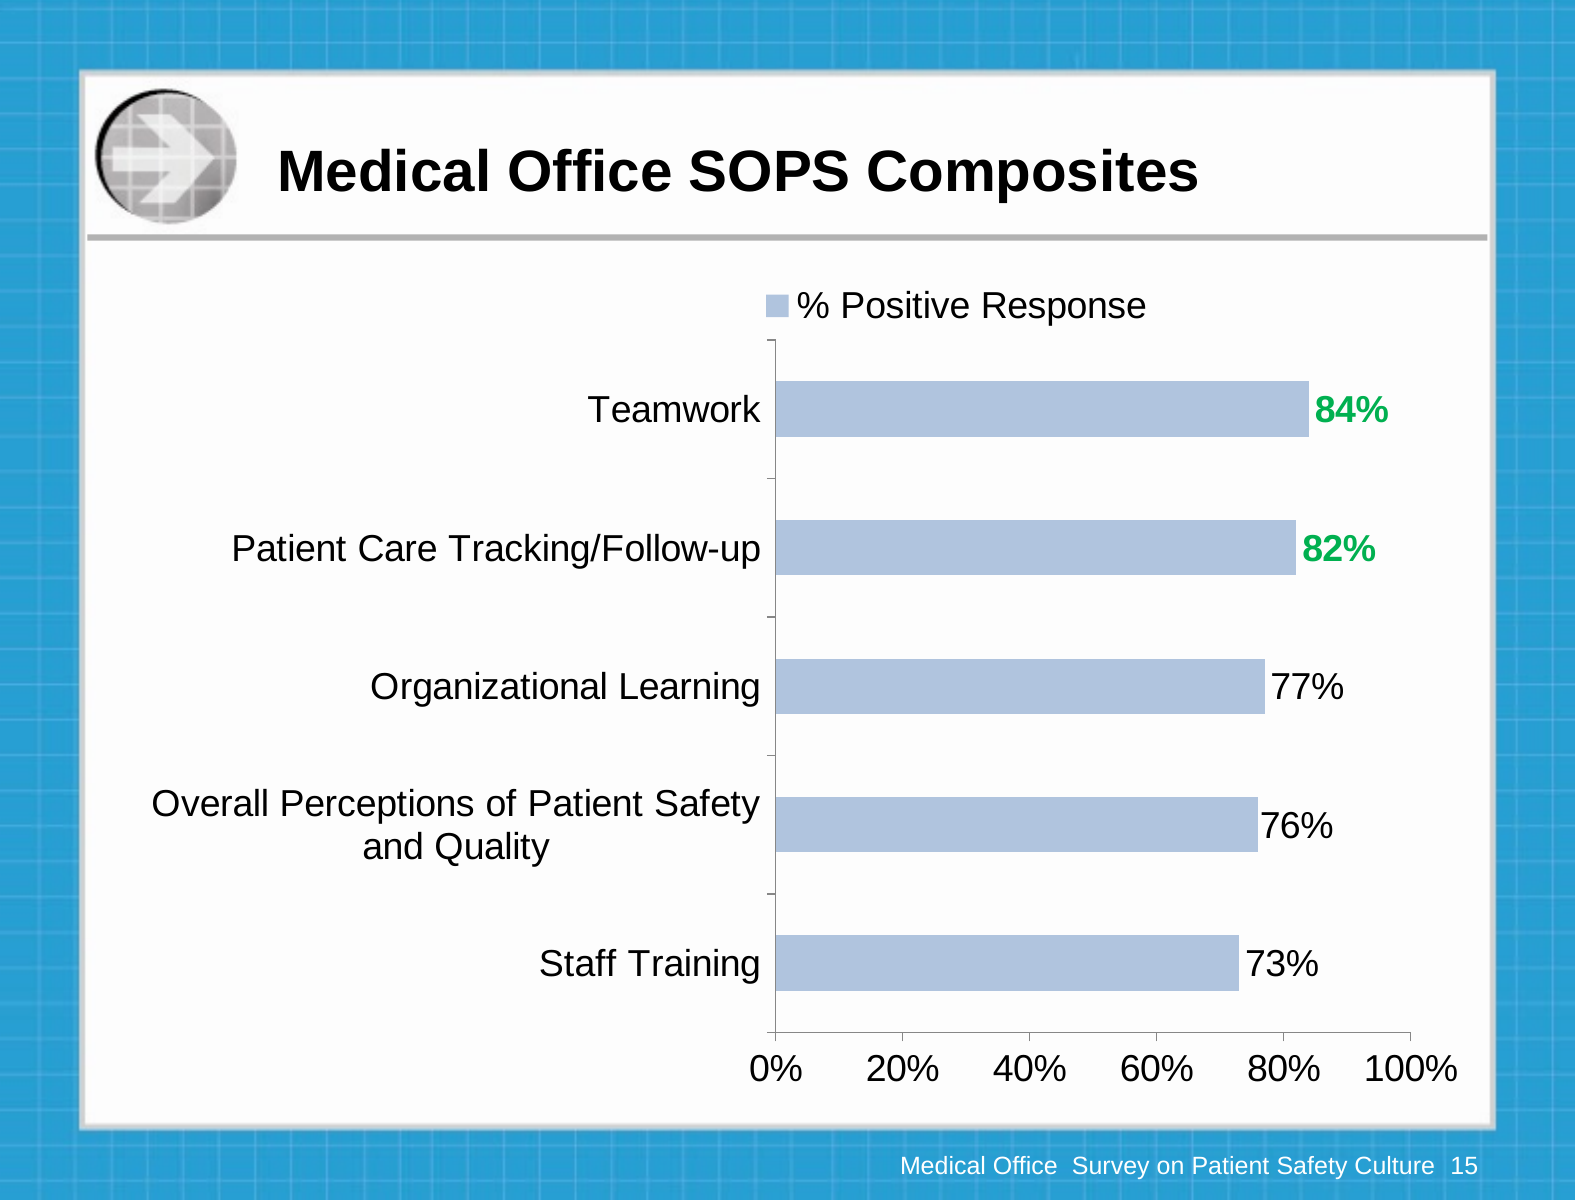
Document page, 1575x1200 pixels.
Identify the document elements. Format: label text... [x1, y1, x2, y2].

chart [108, 249, 1472, 1126]
picture [0, 0, 1575, 1200]
title Medical Office SOPS Composites [262, 87, 1497, 249]
